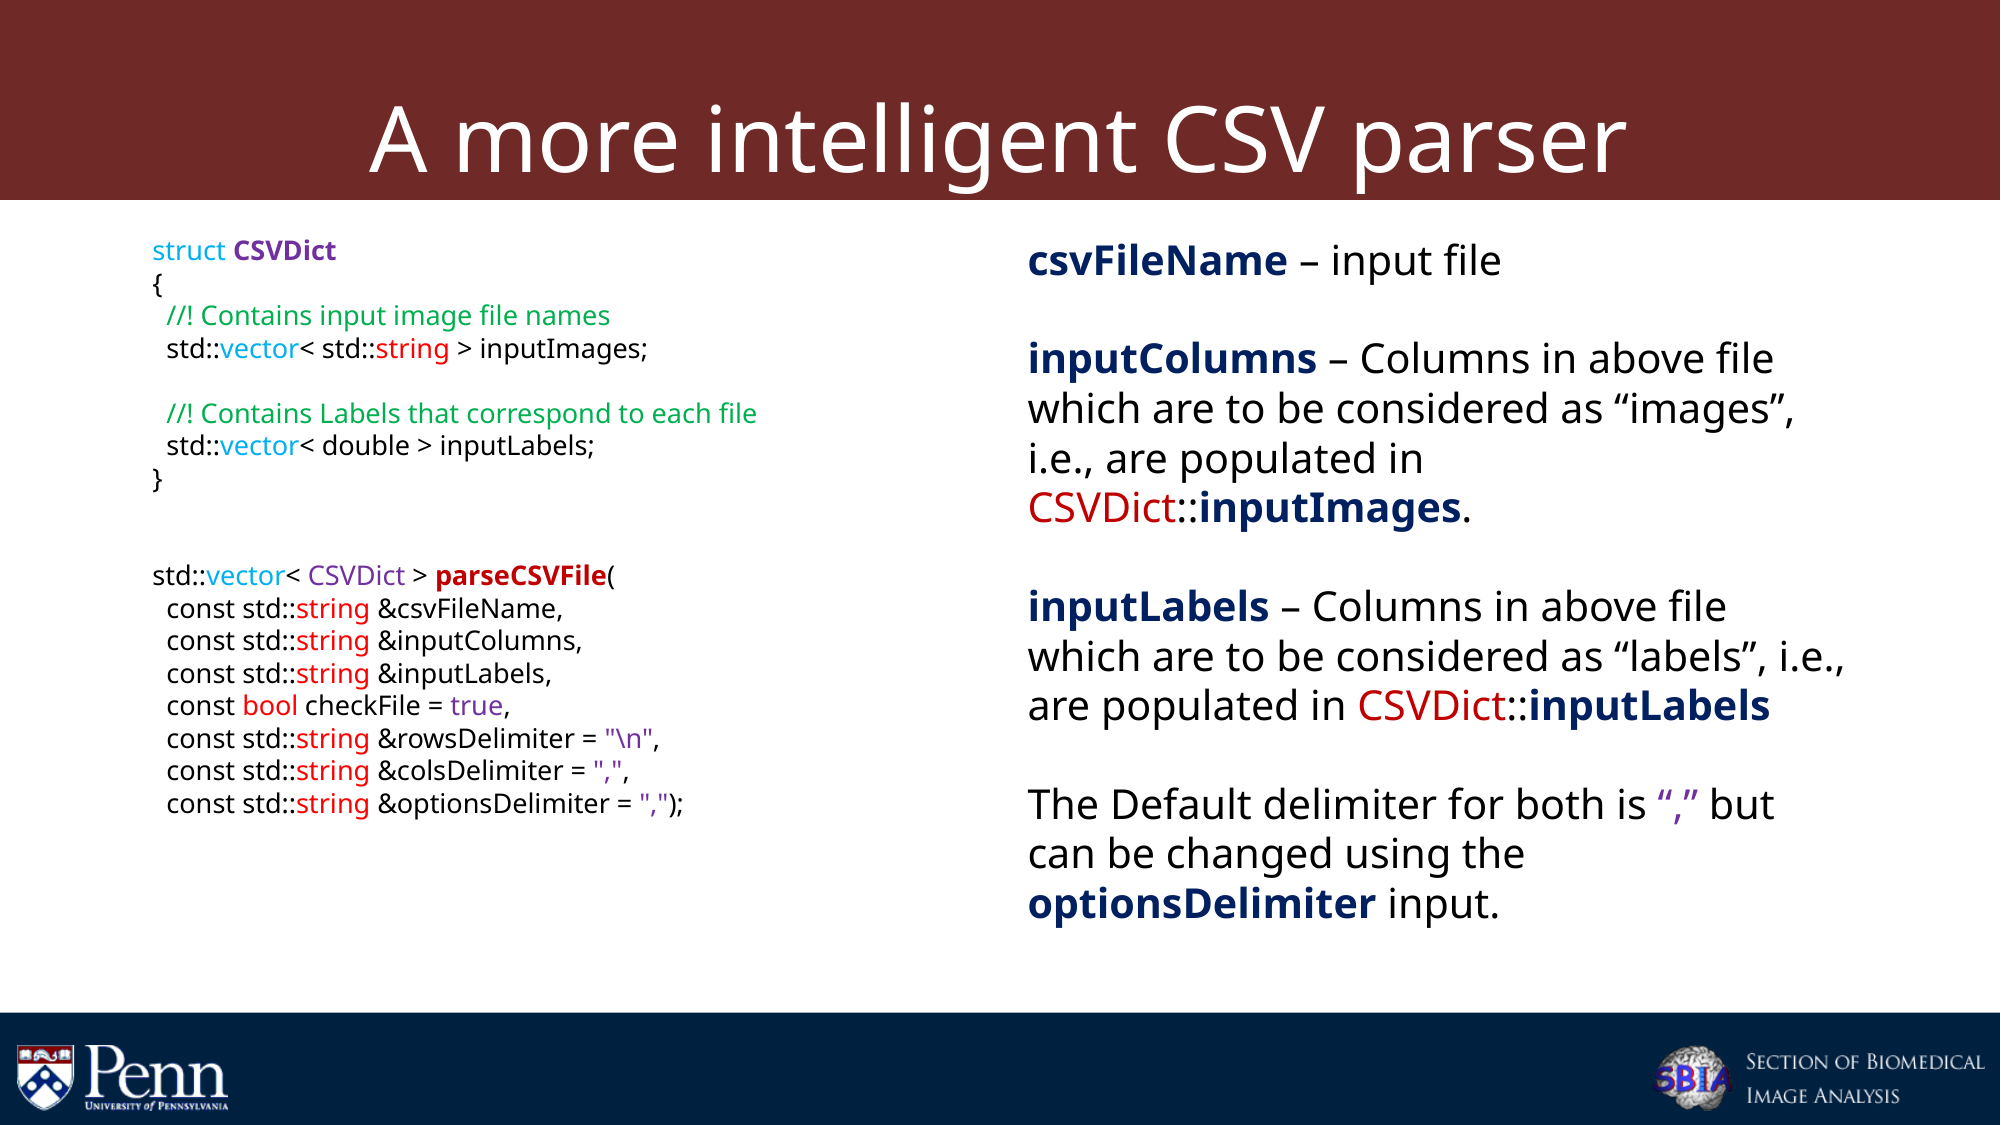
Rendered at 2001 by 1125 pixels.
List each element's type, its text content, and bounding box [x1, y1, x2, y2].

list struct CSVDict { //! Contains input image file names std::vector< std::string > inputImages; //! Contains Labels that correspond to each file std::vector< double > inputLabels;}; } std::vector< CSVDict > parseCSVFile( const std::string &csvFileName, const std::string &inputColumns, const std::string &inputLabels, const bool checkFile = true, const std::string &rowsDelimiter = "\n", const std::string &colsDelimiter = ",", const std::string &optionsDelimiter = ","); [137, 226, 985, 987]
picture [1652, 1044, 1985, 1112]
picture [17, 1045, 228, 1111]
title A more intelligent CSV parser [137, 0, 1863, 200]
list csvFileName – input file inputColumns – Columns in above file which are to be considered as “images”, i.e., are populated in CSVDict::inputImages. inputLabels – Columns in above file which are to be considered as “labels”, i.e., are populated in CSVDict::inputLabels The Default delimiter for both is “,” but can be changed using the optionsDelimiter input. [1012, 226, 1863, 987]
